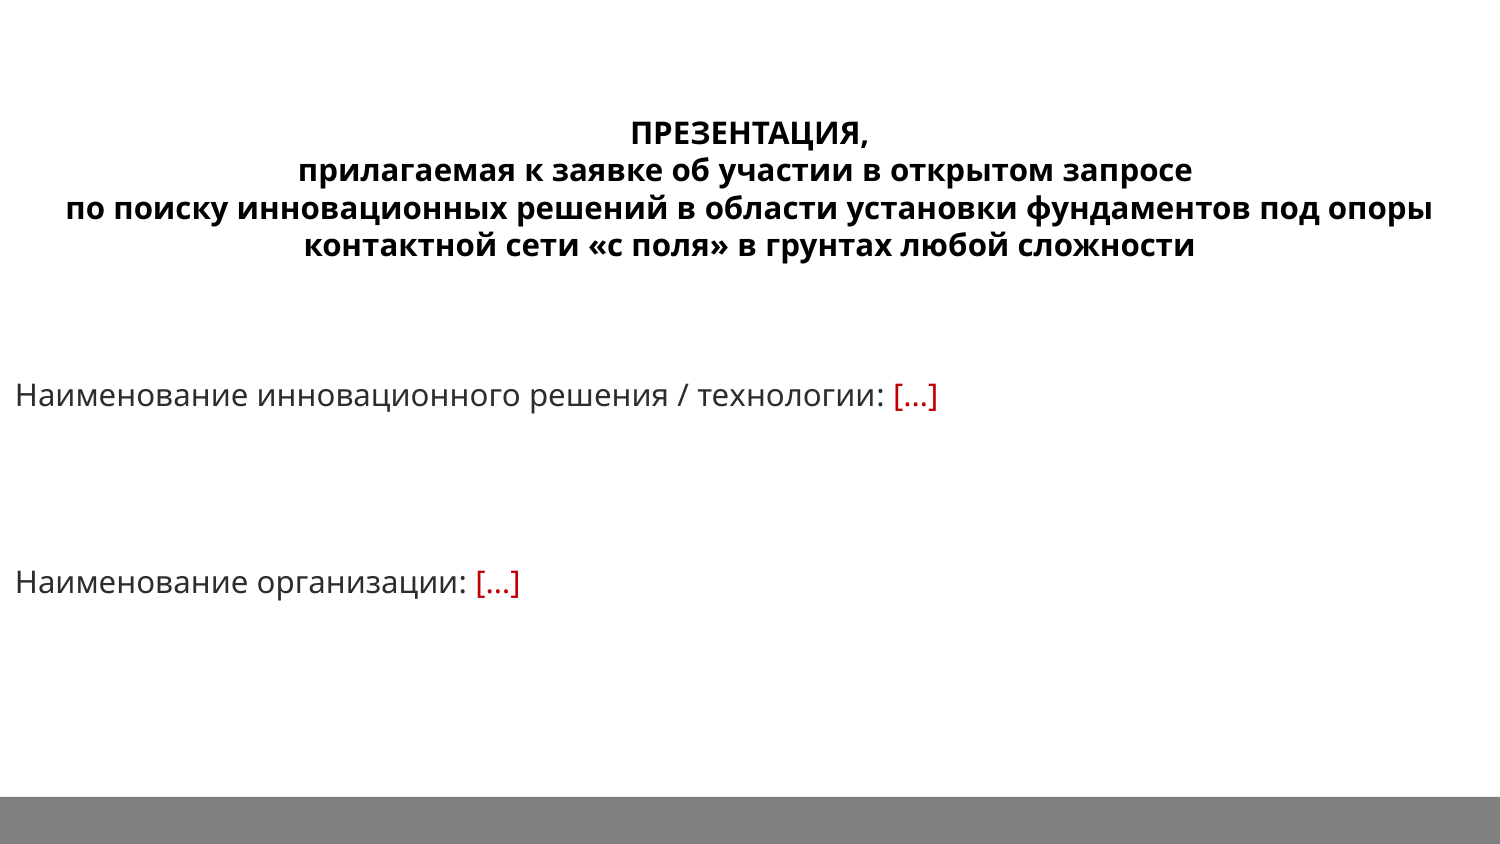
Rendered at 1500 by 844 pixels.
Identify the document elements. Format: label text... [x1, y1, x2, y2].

text_box [0, 796, 1500, 844]
text_box ПРЕЗЕНТАЦИЯ, прилагаемая к заявке об участии в открытом запросе по поиску инновационных решений в области установки фундаментов под опоры контактной сети «с поля» в грунтах любой сложности Наименование инновационного решения / технологии: […] Наименование организации: […] [0, 68, 1500, 683]
